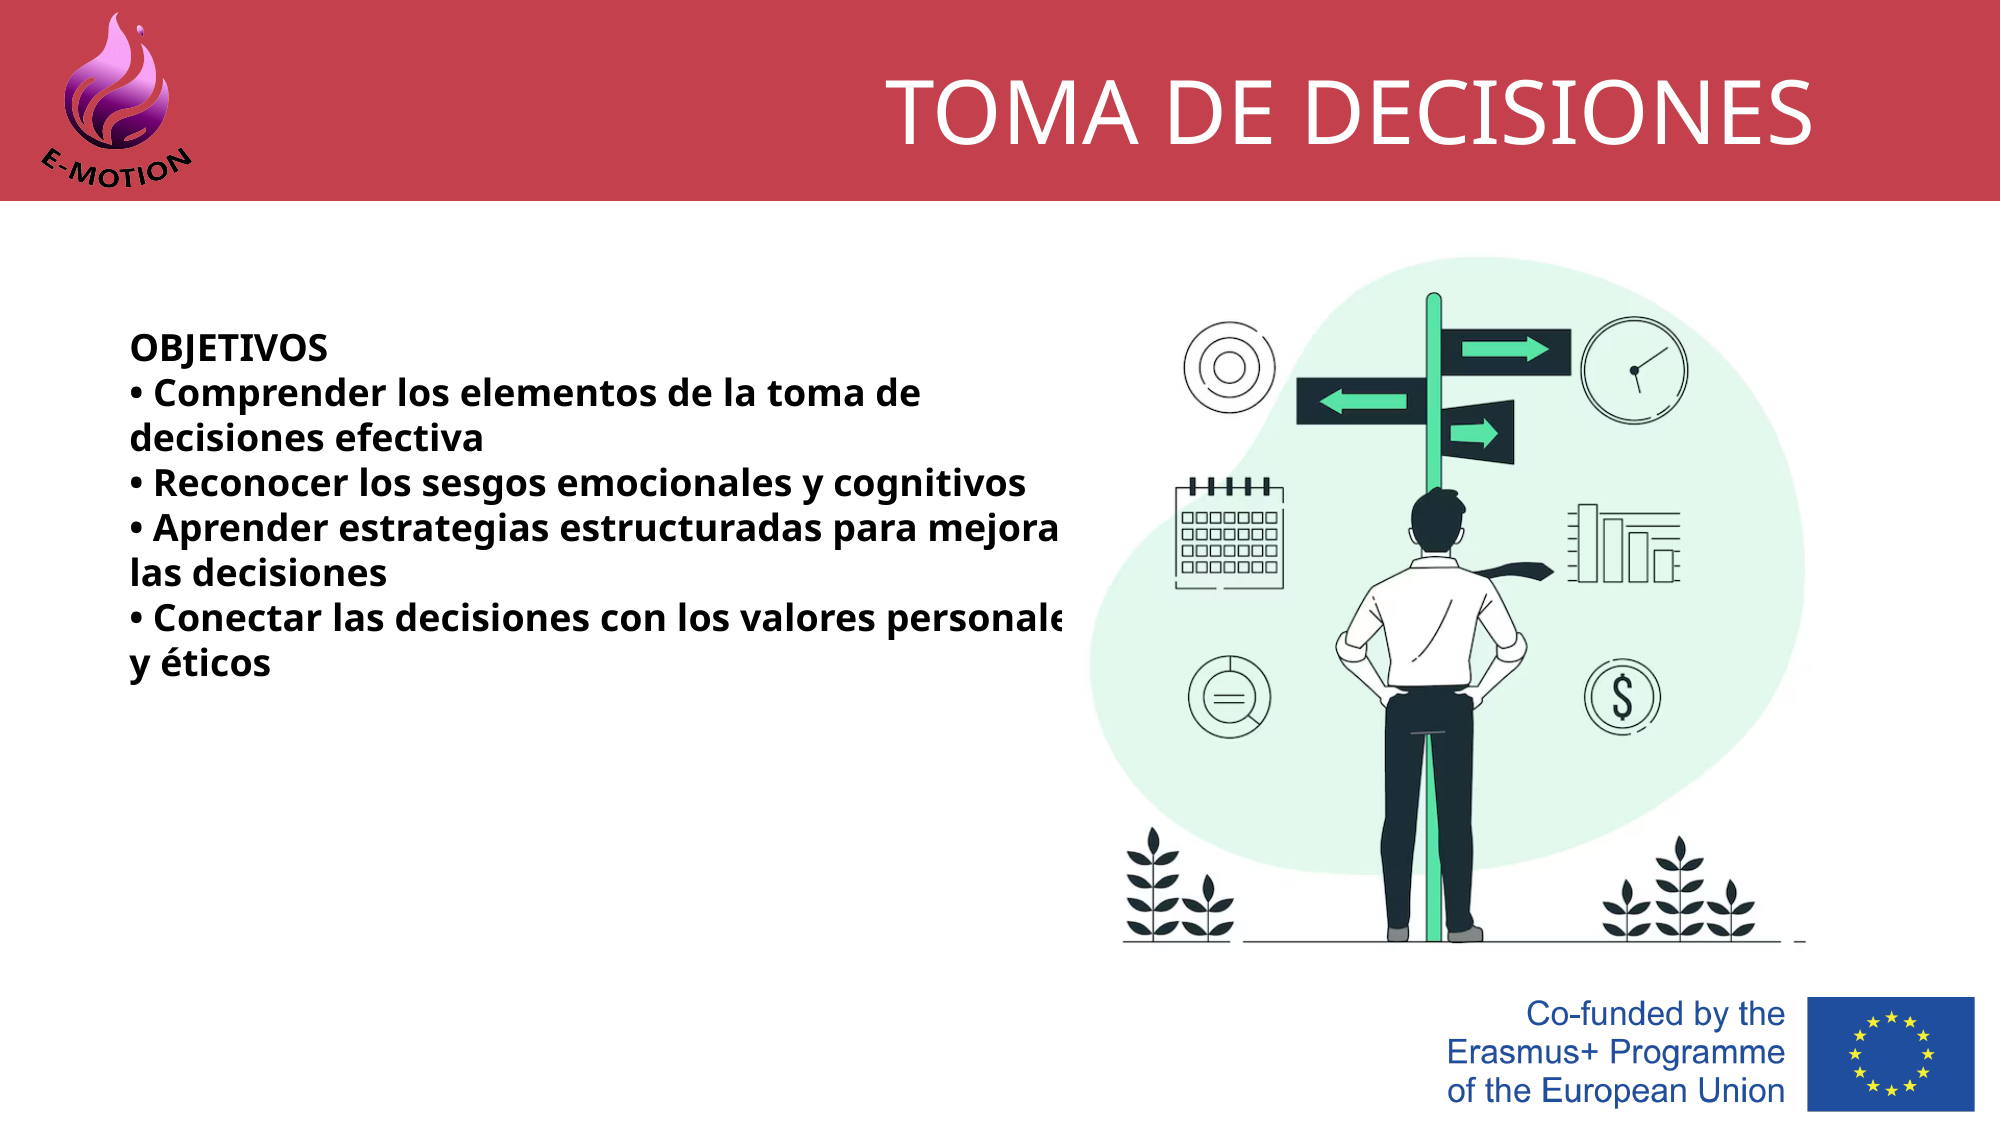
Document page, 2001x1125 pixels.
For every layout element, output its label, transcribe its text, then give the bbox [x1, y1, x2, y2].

picture [0, 0, 253, 247]
text_box TOMA DE DECISIONES [572, 41, 1831, 316]
text_box OBJETIVOS • Comprender los elementos de la toma de decisiones efectiva • Reconocer los sesgos emocionales y cognitivos • Aprender estrategias estructuradas para mejorar las decisiones • Conectar las decisiones con los valores personales y éticos [114, 316, 1061, 692]
picture [1061, 218, 1834, 991]
